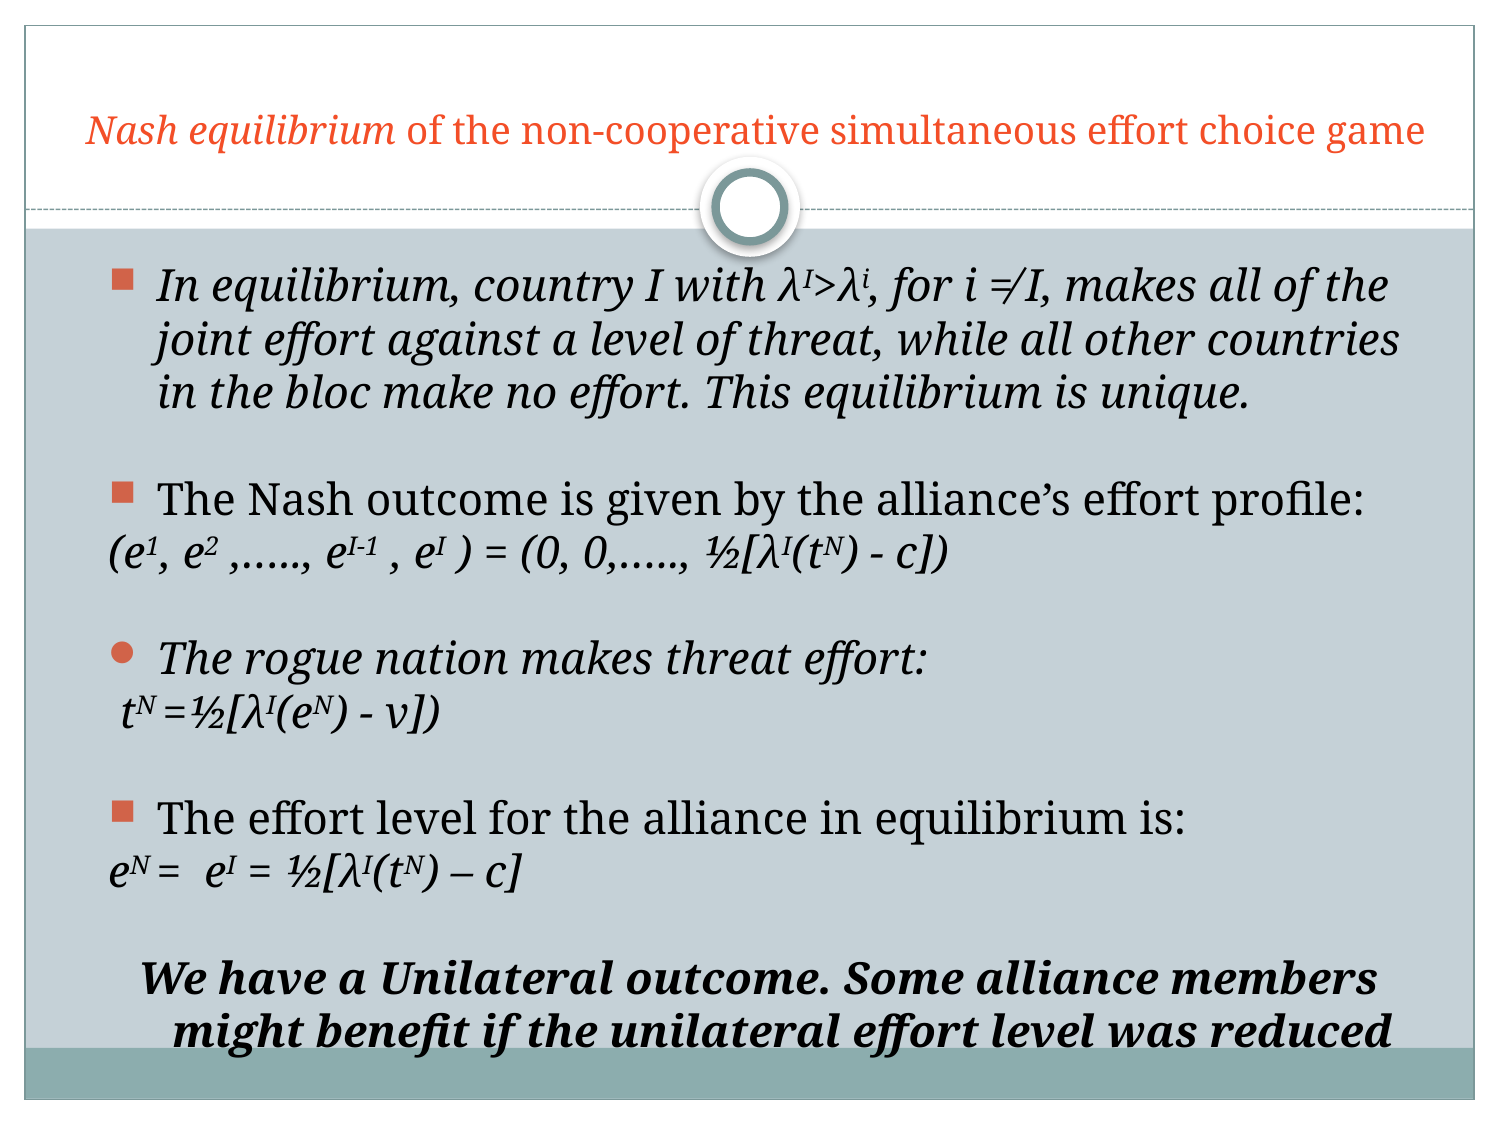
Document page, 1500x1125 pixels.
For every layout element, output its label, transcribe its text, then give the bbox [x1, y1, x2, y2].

title Nash equilibrium of the non-cooperative simultaneous effort choice game [49, 0, 1450, 163]
list In equilibrium, country I with λI>λi, for i ≠ I, makes all of the joint effort against a level of threat, while all other countries in the bloc make no effort. This equilibrium is unique. The Nash outcome is given by the alliance’s effort profile: (e1, e2 ,….., eI-1 , eI ) = (0, 0,….., ½[λI(tN) - c]) The rogue nation makes threat effort: tN =½[λI(eN) - v]) The effort level for the alliance in equilibrium is: eN = eI = ½[λI(tN) – c] We have a Unilateral outcome. Some alliance members might benefit if the unilateral effort level was reduced [74, 249, 1426, 1125]
